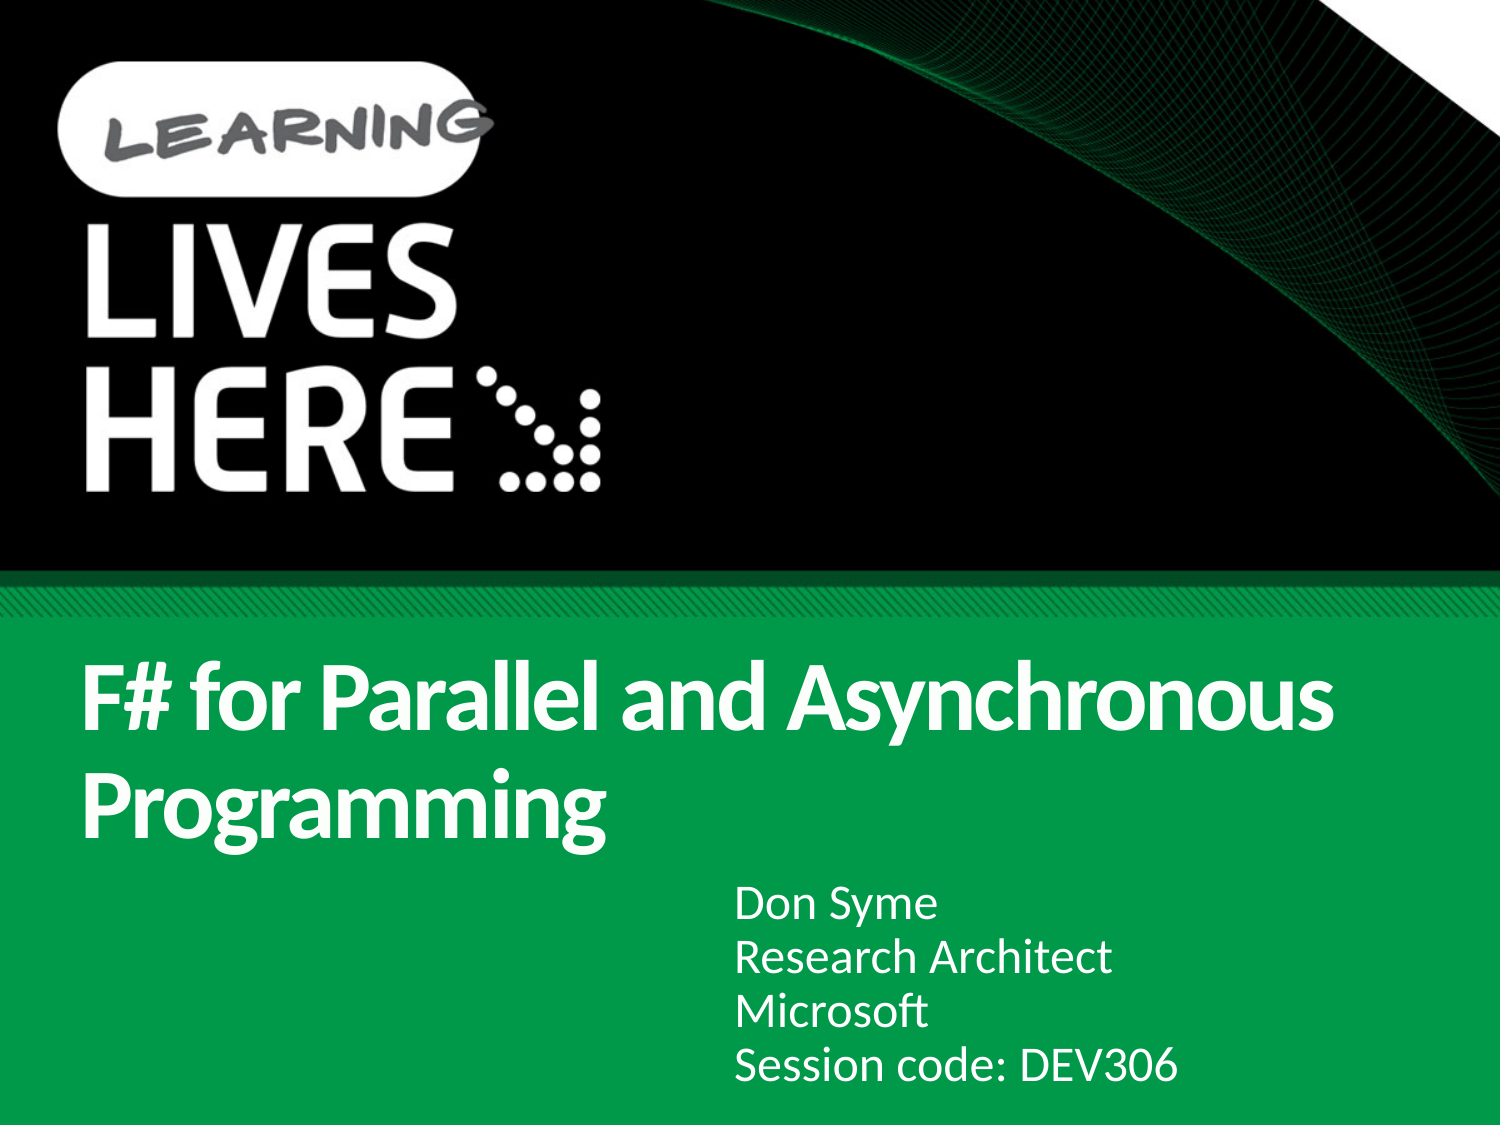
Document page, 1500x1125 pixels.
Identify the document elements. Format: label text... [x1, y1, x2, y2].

title F# for Parallel and Asynchronous Programming [80, 644, 1380, 864]
picture [0, 0, 1500, 1125]
subtitle Don Syme Research Architect Microsoft Session code: DEV306 [734, 876, 1360, 952]
